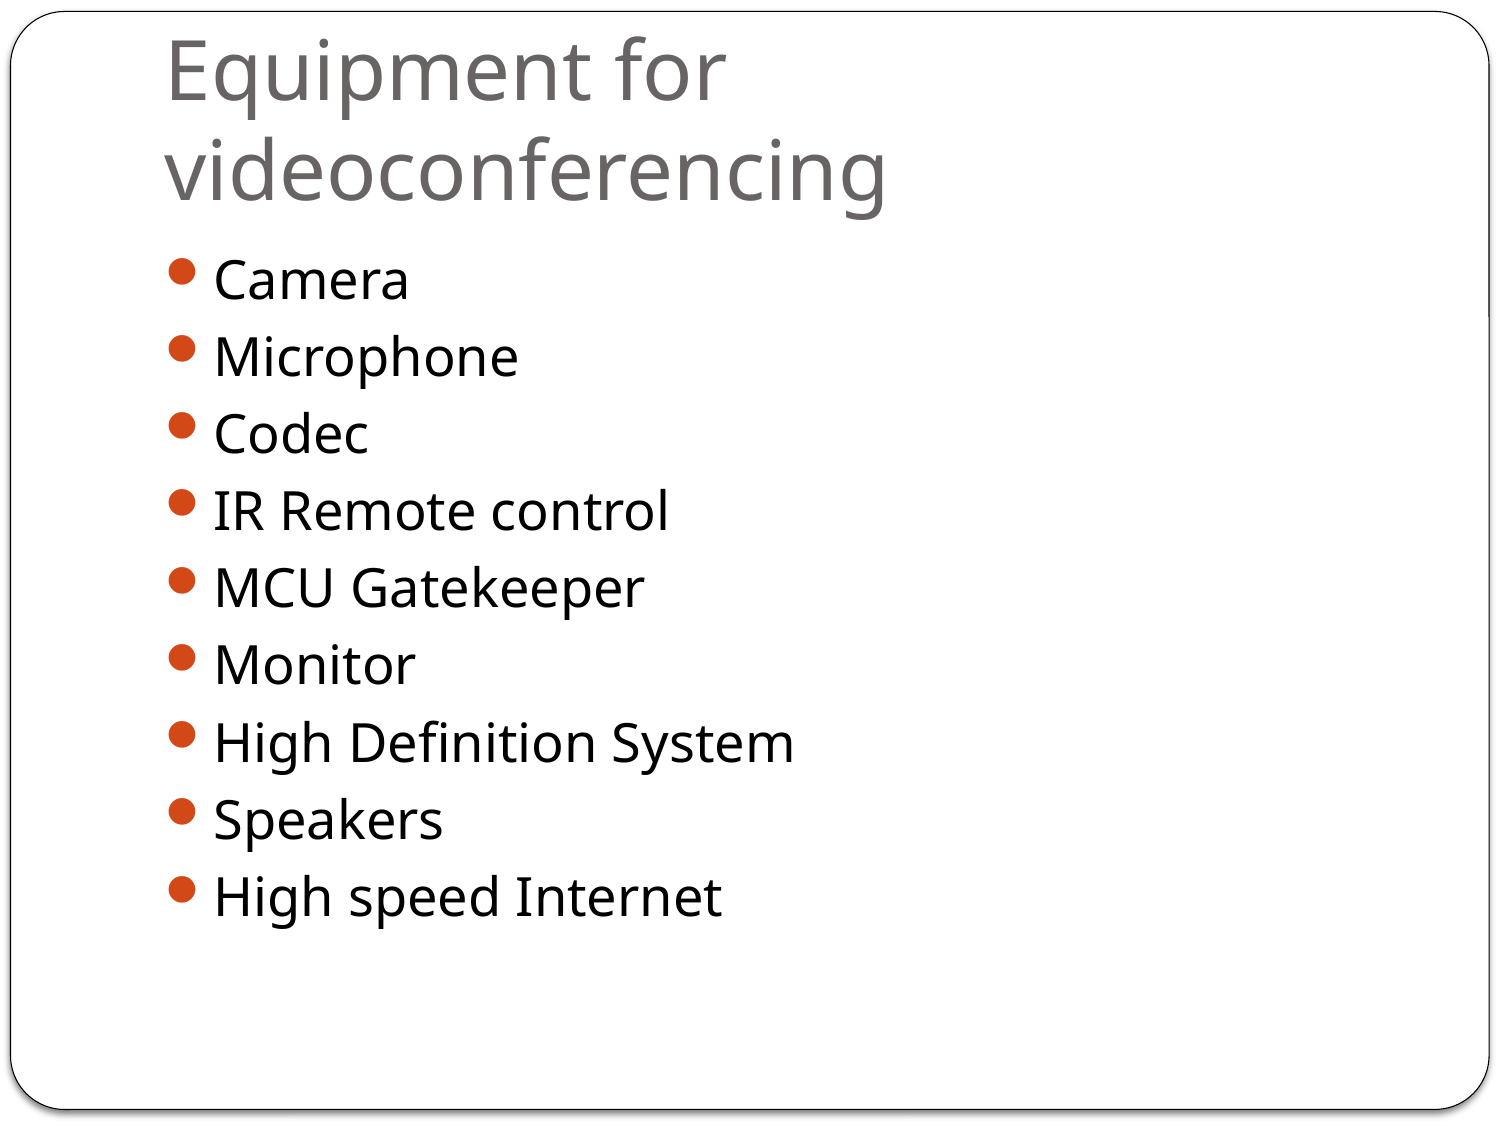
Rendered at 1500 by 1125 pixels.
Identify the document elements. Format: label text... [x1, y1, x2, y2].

title Equipment for videoconferencing [150, 45, 1425, 233]
list Camera Microphone Codec IR Remote control MCU Gatekeeper Monitor High Definition System Speakers High speed Internet [150, 237, 1425, 988]
